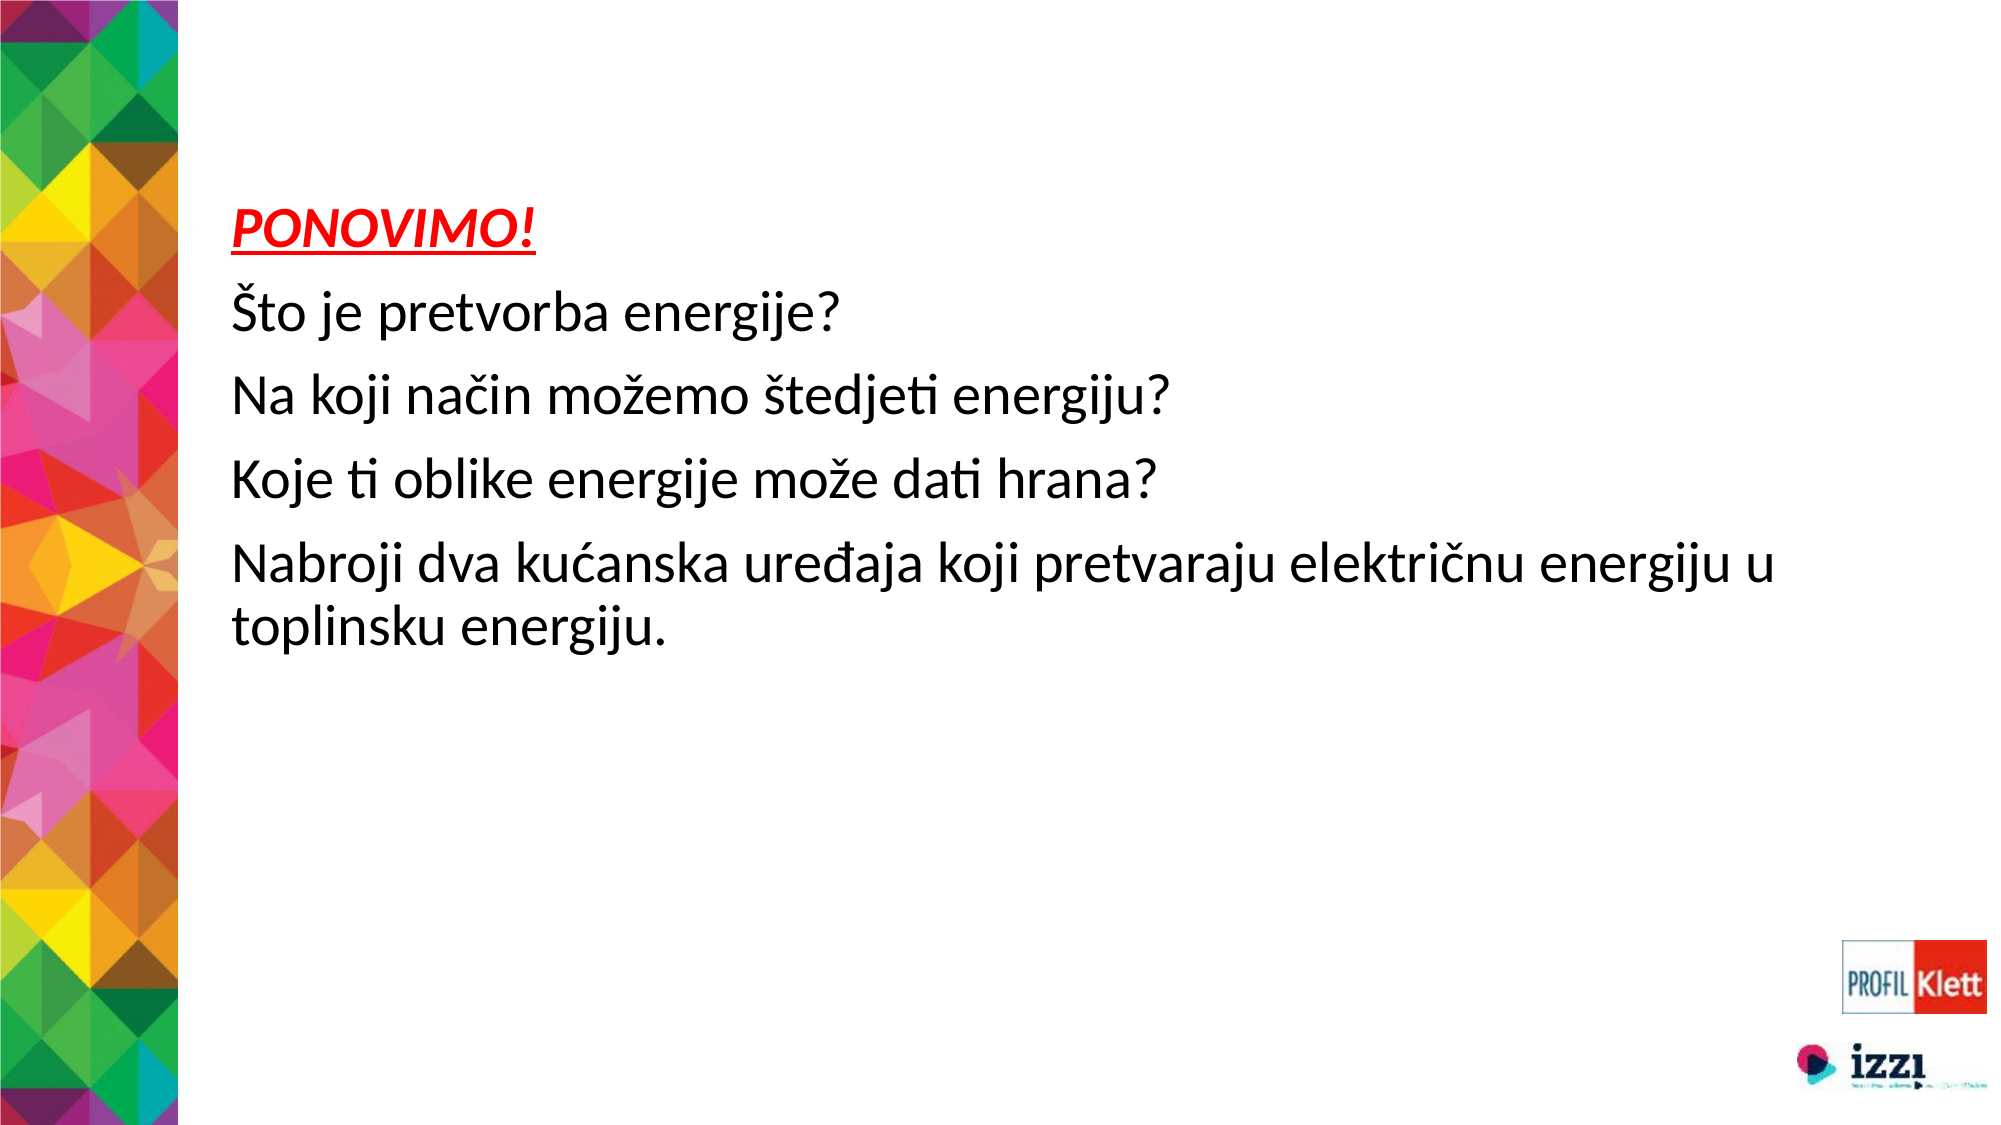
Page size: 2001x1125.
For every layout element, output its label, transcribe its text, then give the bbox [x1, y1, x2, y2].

picture [1842, 940, 1987, 1014]
list PONOVIMO! Što je pretvorba energije? Na koji način možemo štedjeti energiju? Koje ti oblike energije može dati hrana? Nabroji dva kućanska uređaja koji pretvaraju električnu energiju u toplinsku energiju. [216, 189, 1864, 904]
picture [1, 2, 178, 1124]
picture [1797, 1042, 1987, 1091]
